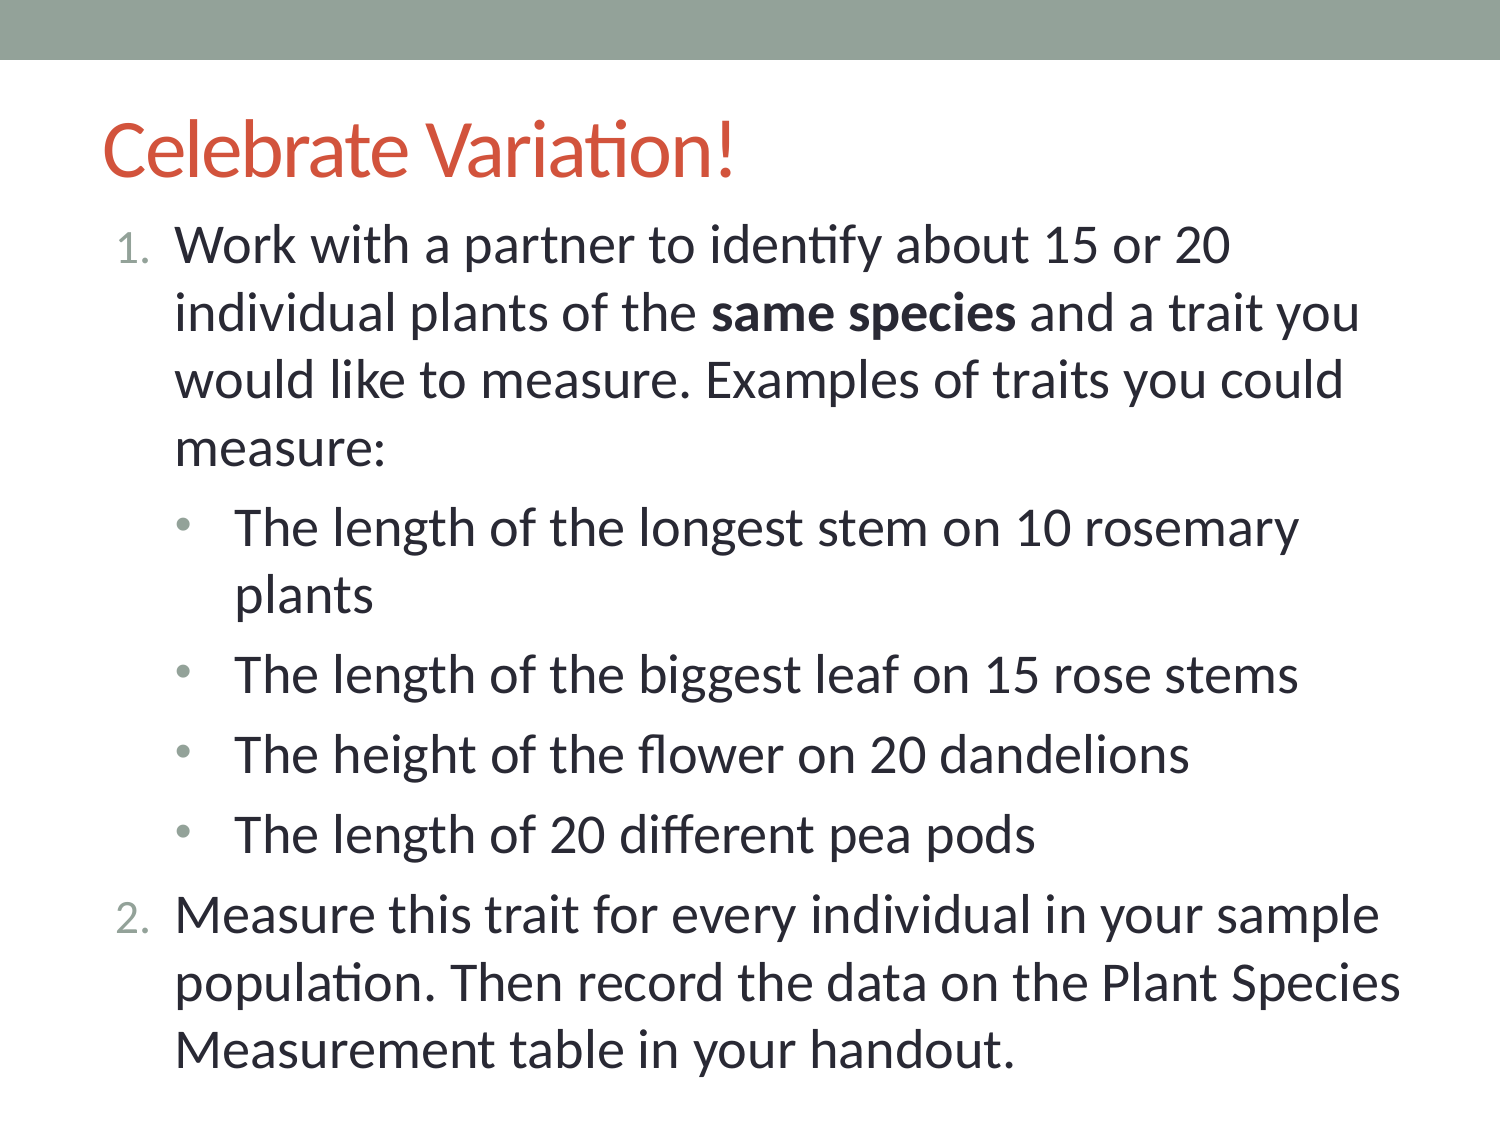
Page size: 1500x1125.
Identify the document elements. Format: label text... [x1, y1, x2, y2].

title Celebrate Variation! [87, 62, 1425, 225]
list Work with a partner to identify about 15 or 20 individual plants of the same species and a trait you would like to measure. Examples of traits you could measure: The length of the longest stem on 10 rosemary plants The length of the biggest leaf on 15 rose stems The height of the flower on 20 dandelions The length of 20 different pea pods Measure this trait for every individual in your sample population. Then record the data on the Plant Species Measurement table in your handout. [99, 200, 1450, 1075]
